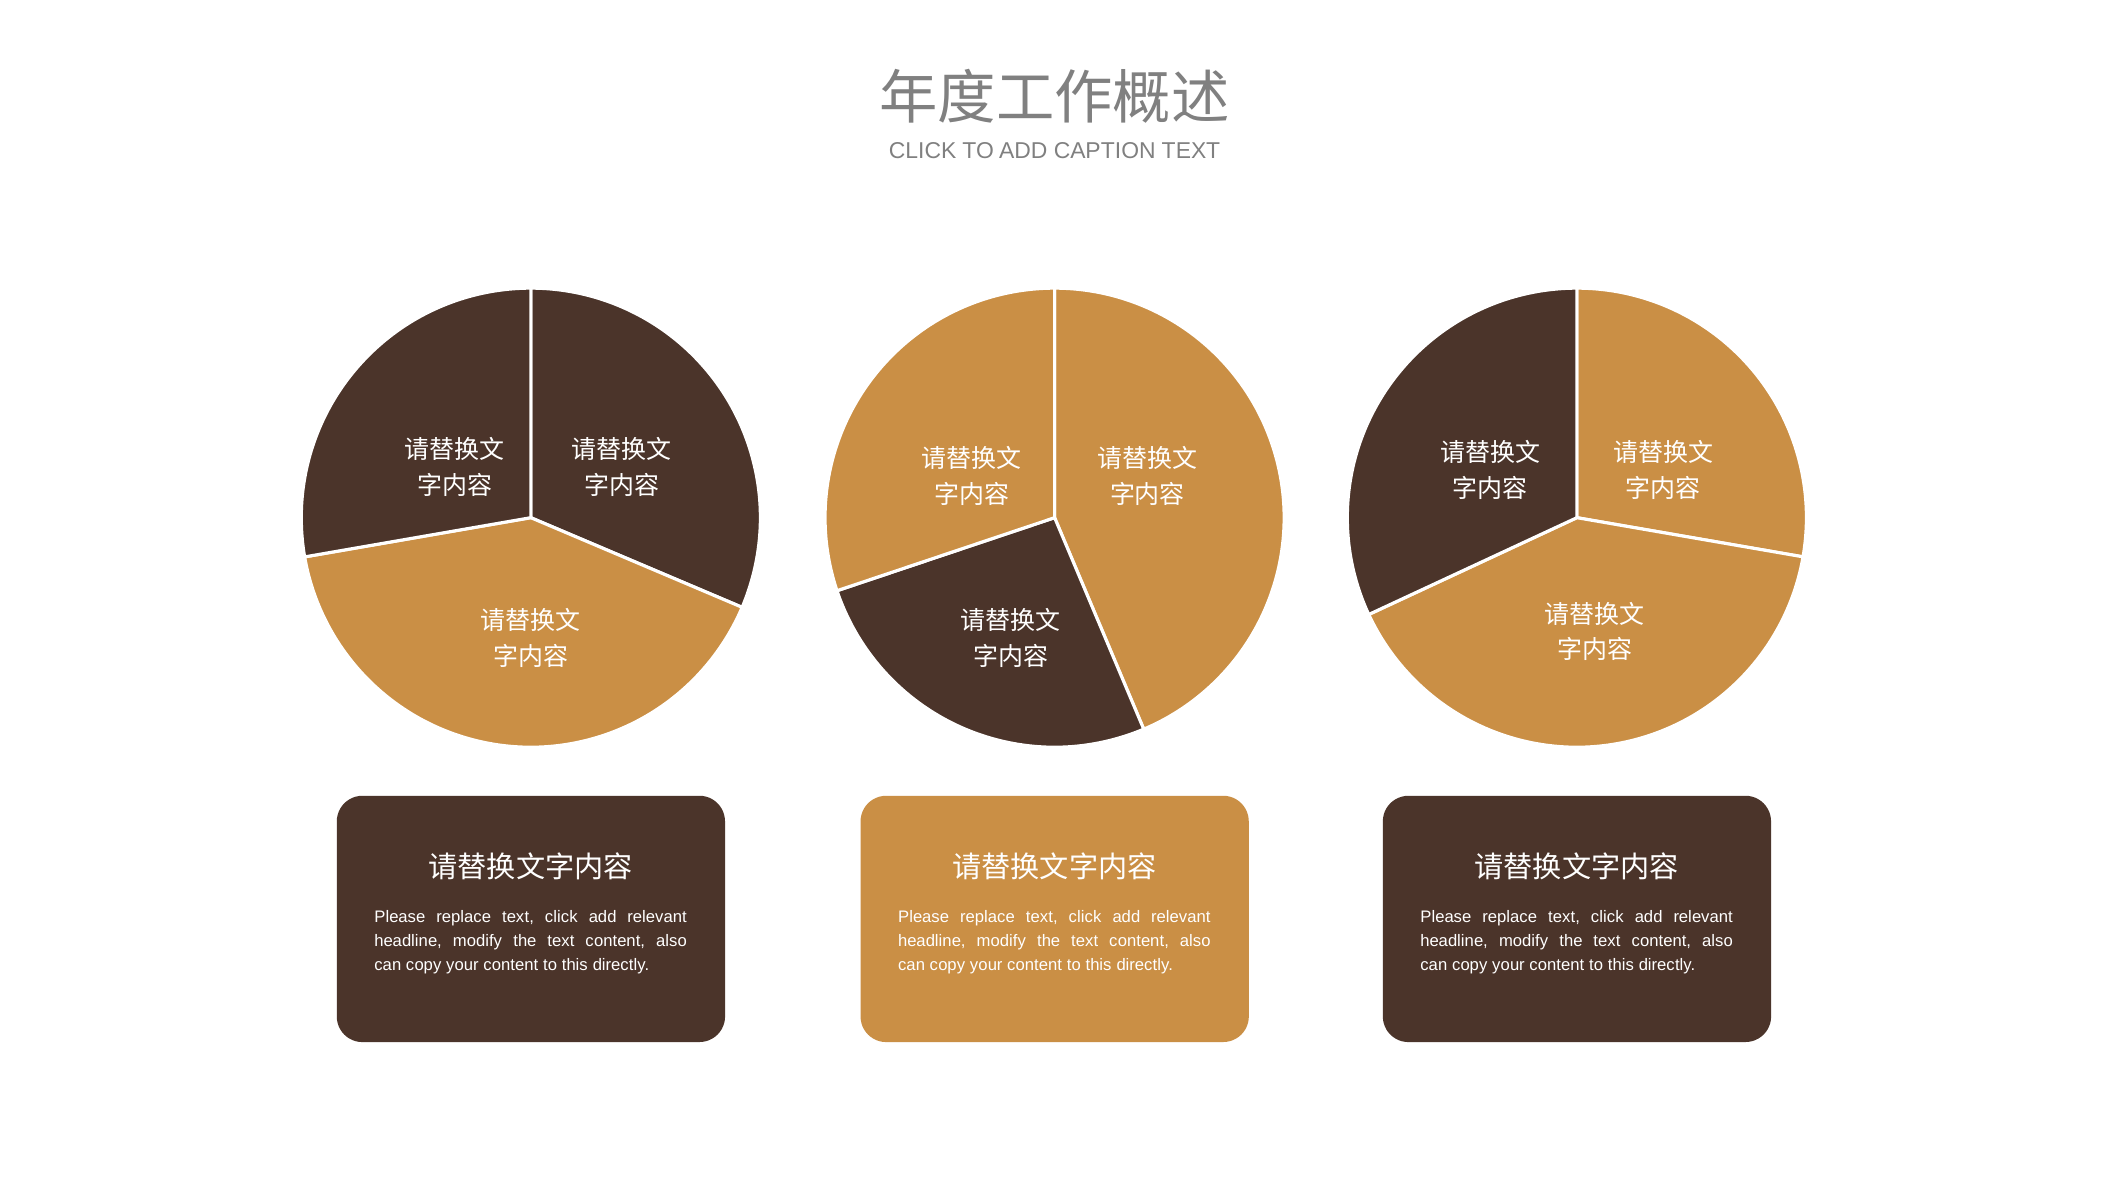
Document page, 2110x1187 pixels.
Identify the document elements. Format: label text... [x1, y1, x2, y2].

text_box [1300, 278, 1854, 757]
text_box 年度工作概述 [865, 60, 1245, 131]
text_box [777, 278, 1300, 757]
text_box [1382, 795, 1772, 1043]
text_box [860, 795, 1249, 1043]
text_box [254, 278, 777, 757]
text_box CLICK TO ADD CAPTION TEXT [865, 135, 1245, 163]
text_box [336, 795, 726, 1043]
